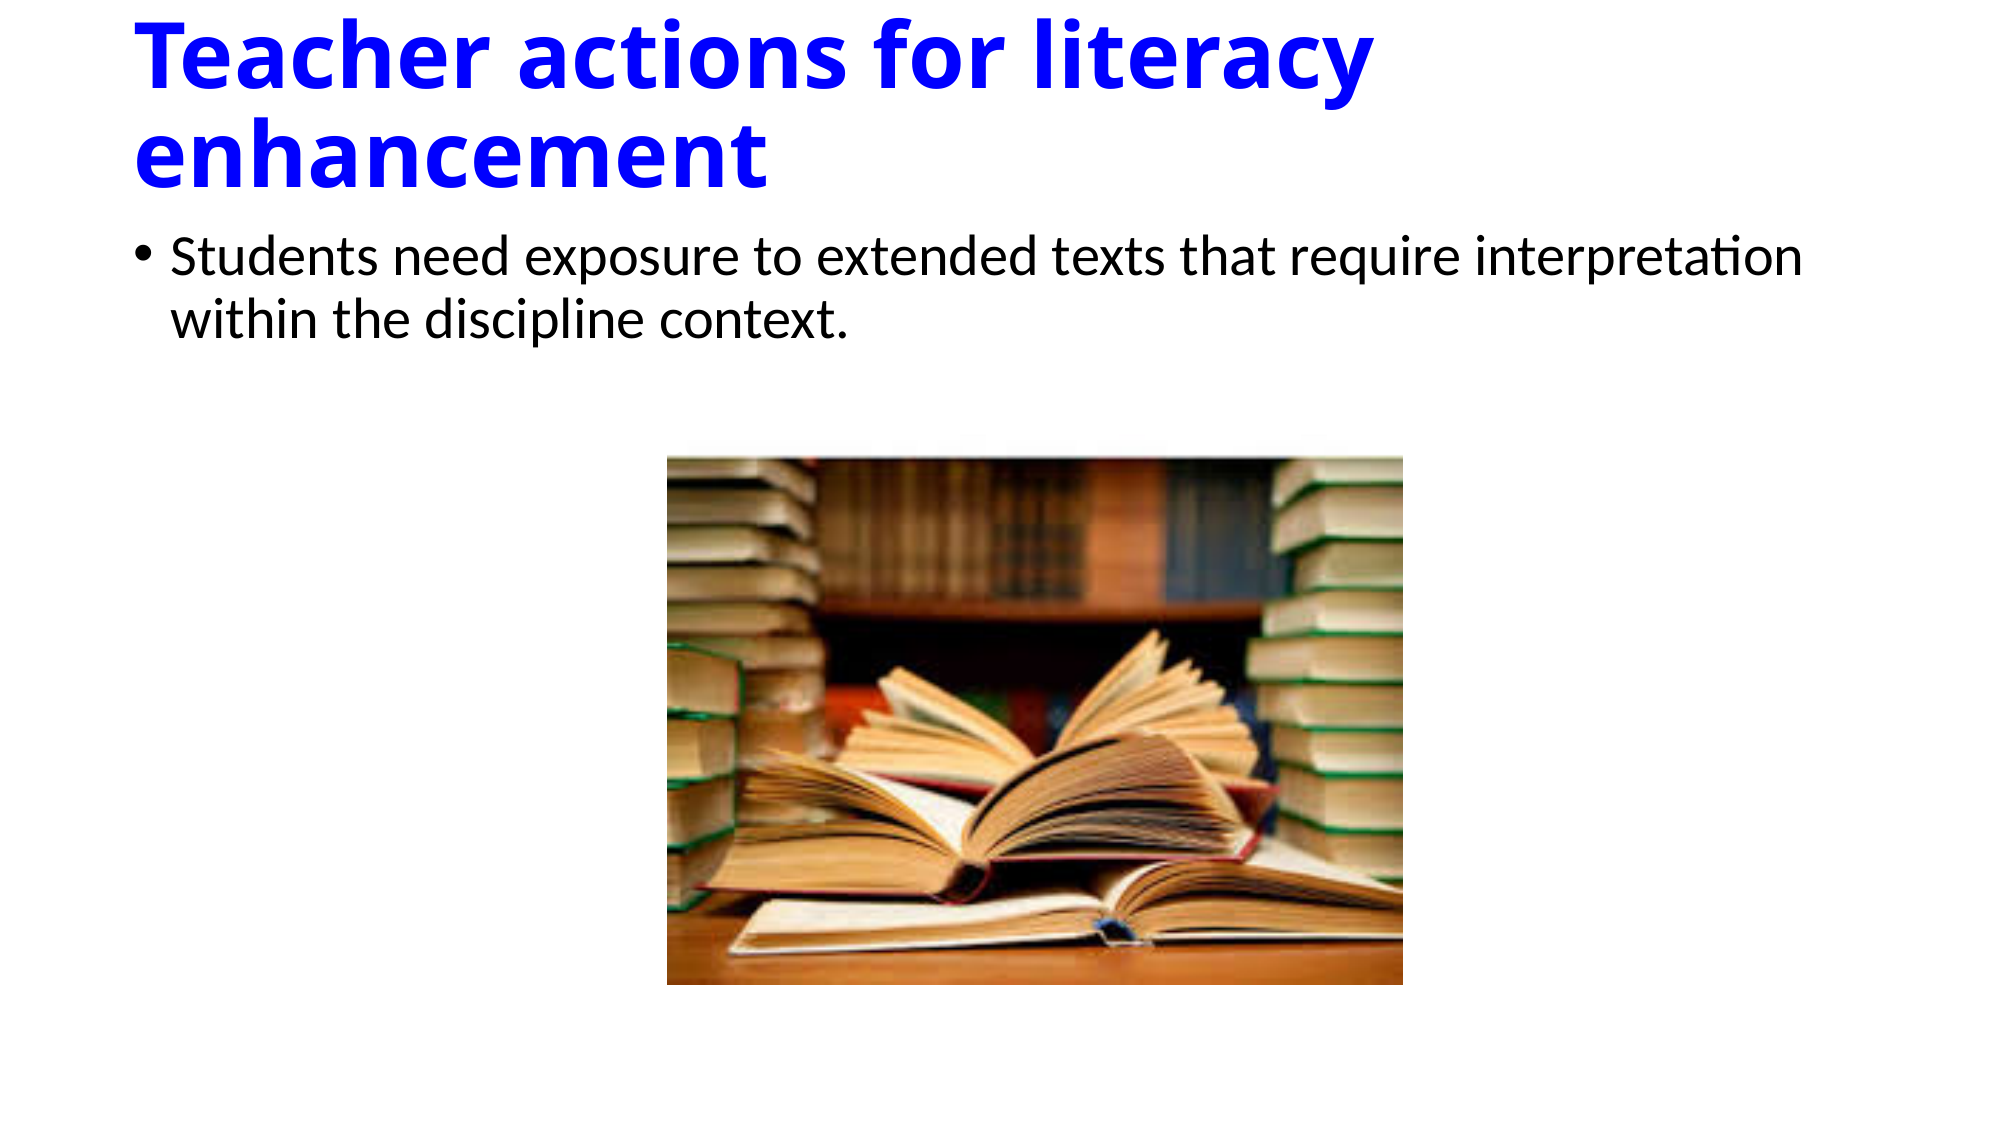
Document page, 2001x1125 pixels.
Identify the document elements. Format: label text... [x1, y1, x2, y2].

picture [667, 434, 1403, 985]
title Teacher actions for literacy enhancement [118, 0, 1843, 217]
list Students need exposure to extended texts that require interpretation within the discipline context. [118, 217, 1843, 1089]
